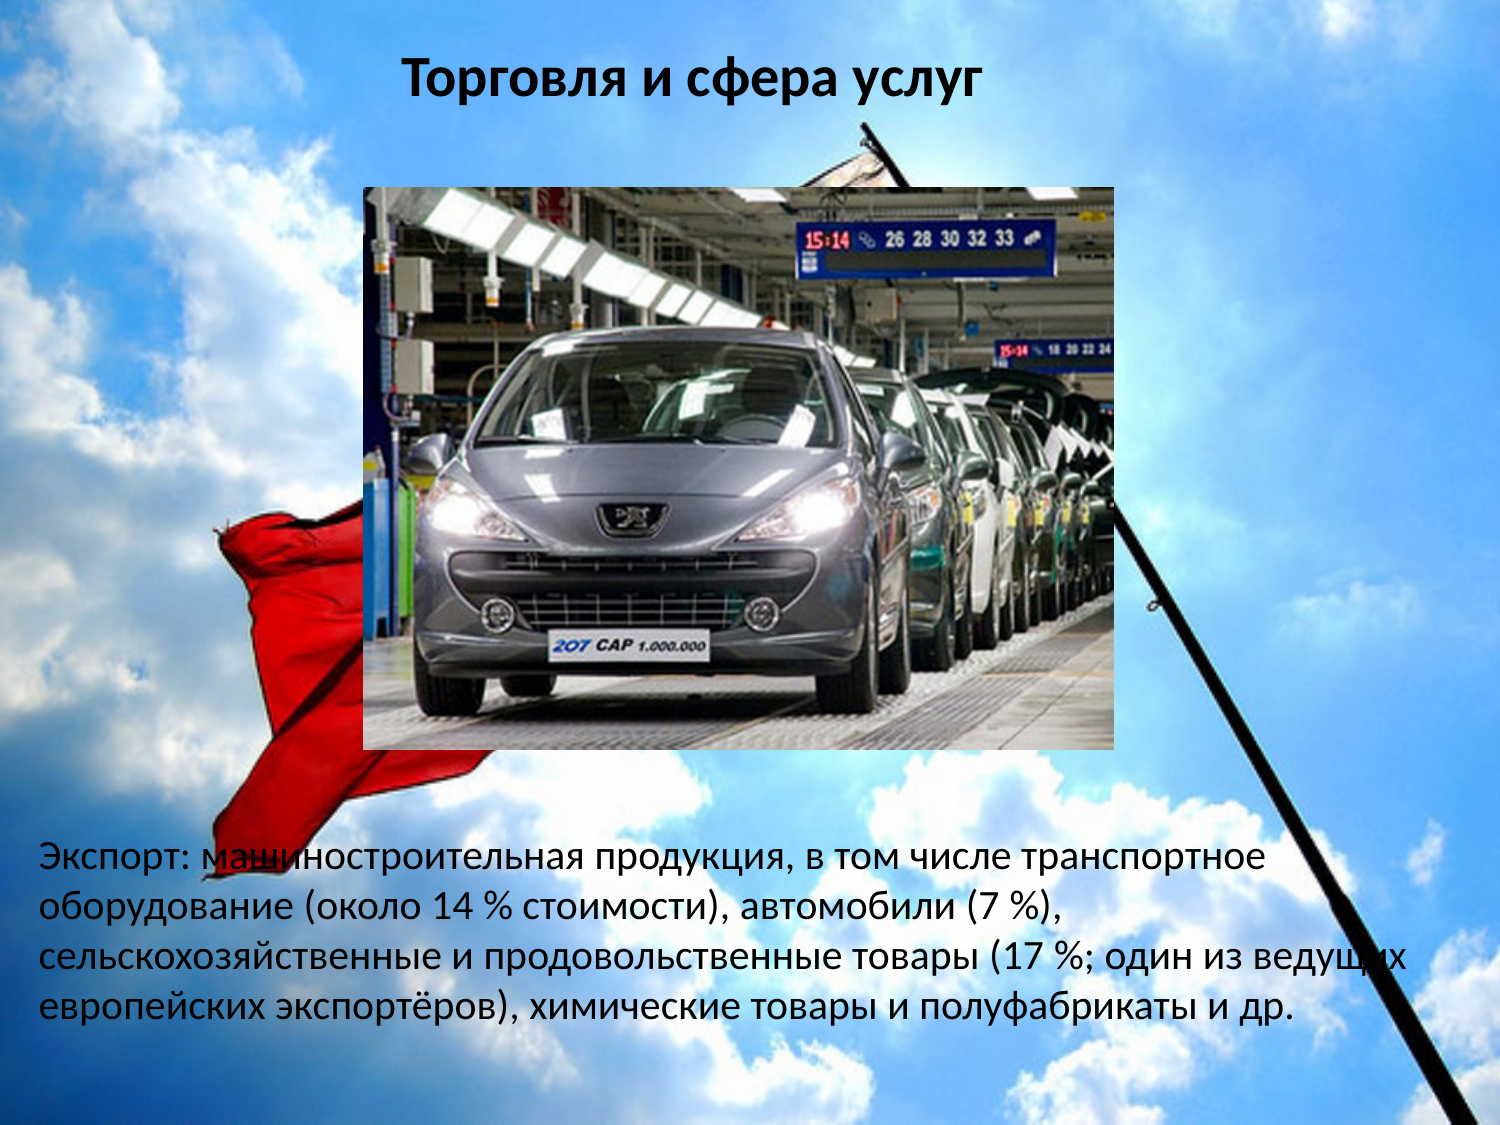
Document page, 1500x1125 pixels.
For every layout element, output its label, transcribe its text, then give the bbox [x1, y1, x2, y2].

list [362, 187, 1114, 751]
title Торговля и сфера услуг [386, 0, 1074, 167]
picture [0, 0, 1500, 1125]
list Экспорт: машиностроительная продукция, в том числе транспортное оборудование (около 14 % стоимости), автомобили (7 %), сельскохозяйственные и продовольственные товары (17 %; один из ведущих европейских экспортёров), химические товары и полуфабрикаты и др. [23, 820, 1477, 1125]
